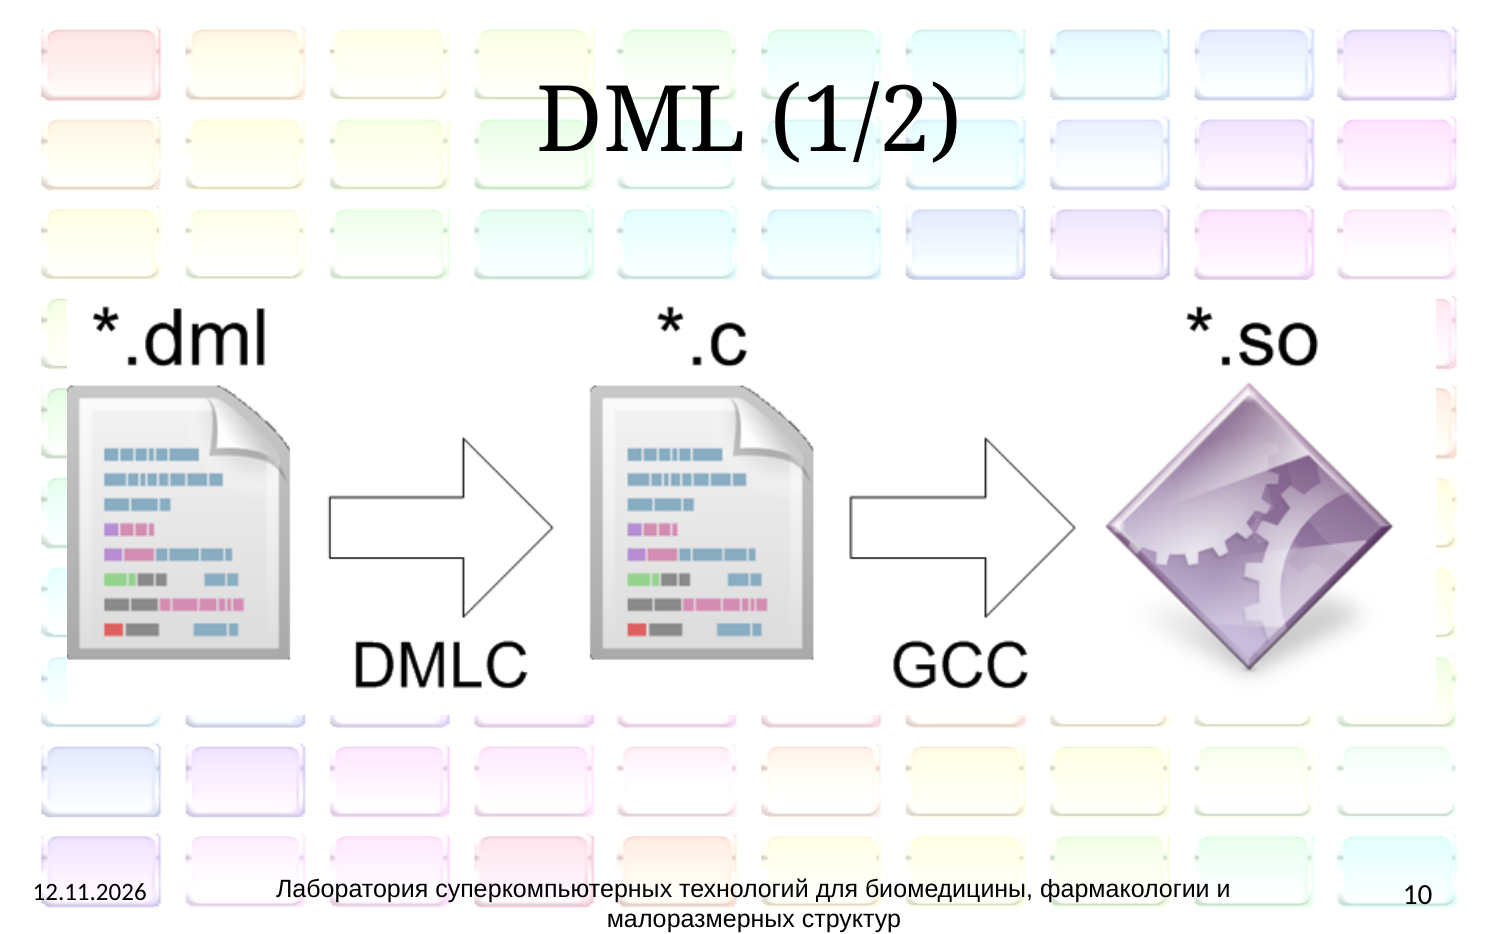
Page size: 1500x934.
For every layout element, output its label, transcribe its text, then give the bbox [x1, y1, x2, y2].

title DML (1/2) [75, 37, 1425, 193]
slide_number 10 [1387, 868, 1473, 918]
picture [0, 0, 1500, 934]
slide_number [17, 868, 163, 918]
footer Лаборатория суперкомпьютерных технологий для биомедицины, фармакологии и малоразмерных структур [171, 864, 1338, 915]
